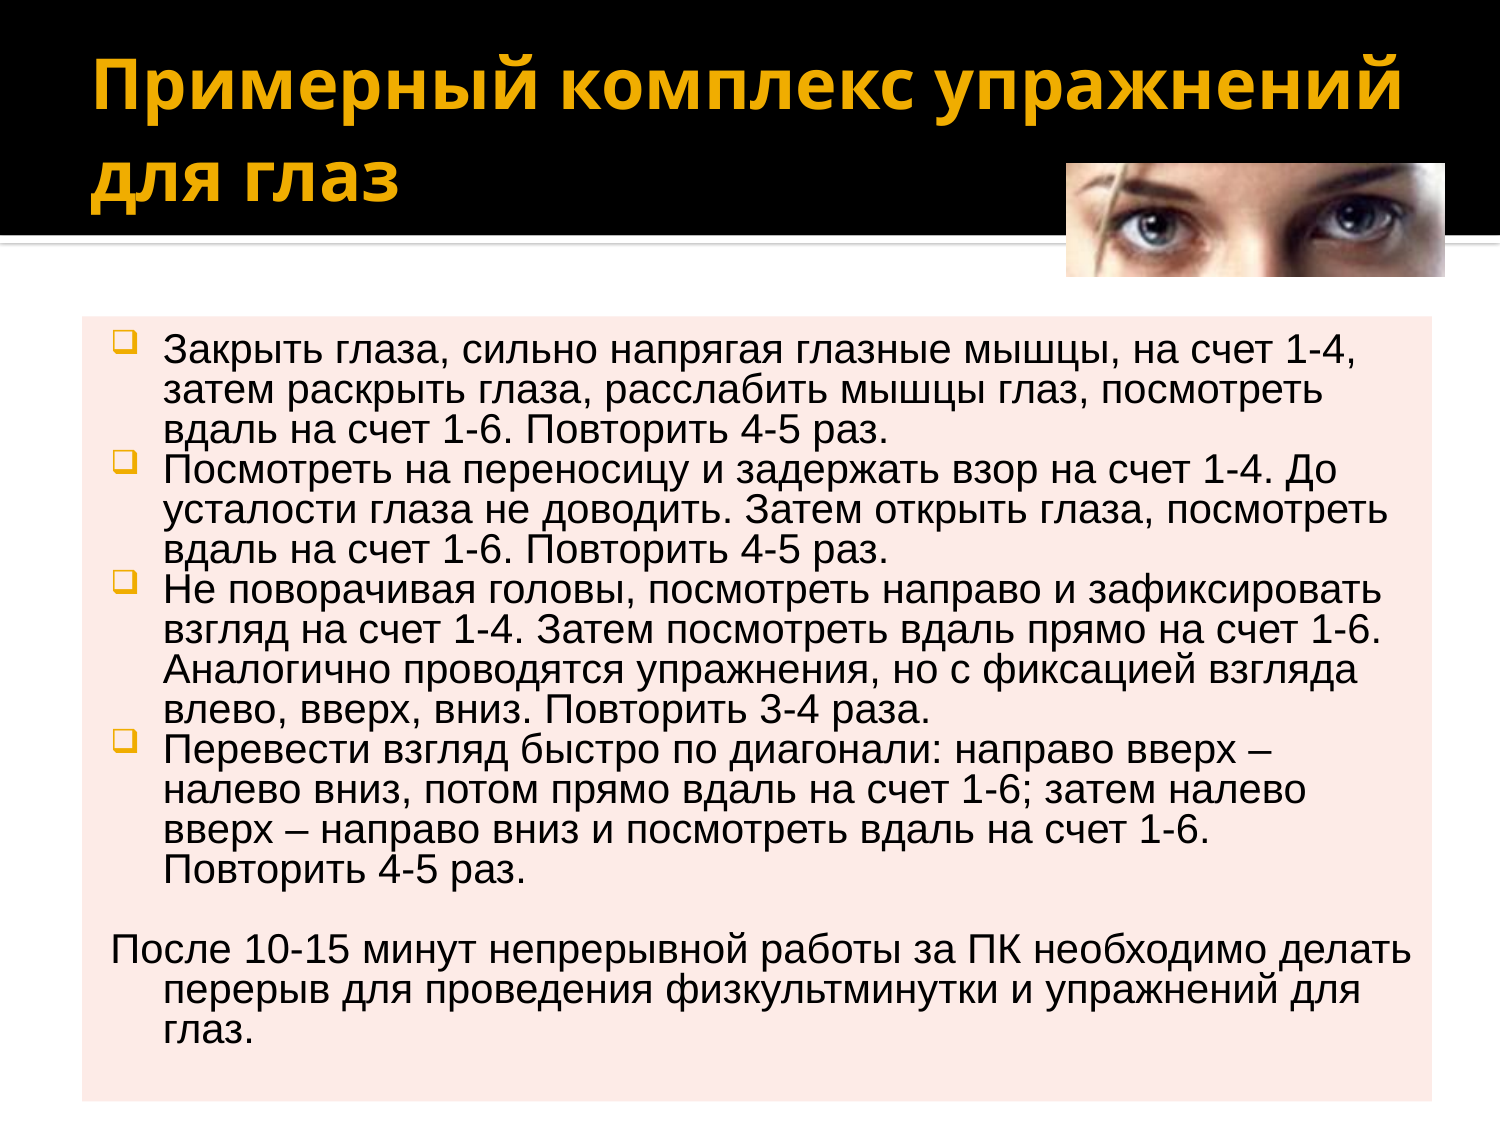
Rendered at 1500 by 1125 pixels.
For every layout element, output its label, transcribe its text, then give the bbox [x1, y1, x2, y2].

list Закрыть глаза, сильно напрягая глазные мышцы, на счет 1-4, затем раскрыть глаза, расслабить мышцы глаз, посмотреть вдаль на счет 1-6. Повторить 4-5 раз. Посмотреть на переносицу и задержать взор на счет 1-4. До усталости глаза не доводить. Затем открыть глаза, посмотреть вдаль на счет 1-6. Повторить 4-5 раз. Не поворачивая головы, посмотреть направо и зафиксировать взгляд на счет 1-4. Затем посмотреть вдаль прямо на счет 1-6. Аналогично проводятся упражнения, но с фиксацией взгляда влево, вверх, вниз. Повторить 3-4 раза. Перевести взгляд быстро по диагонали: направо вверх – налево вниз, потом прямо вдаль на счет 1-6; затем налево вверх – направо вниз и посмотреть вдаль на счет 1-6. Повторить 4-5 раз. После 10-15 минут непрерывной работы за ПК необходимо делать перерыв для проведения физкультминутки и упражнений для глаз. [82, 316, 1432, 1102]
picture [1066, 163, 1445, 277]
title Примерный комплекс упражнений для глаз [75, 25, 1425, 231]
